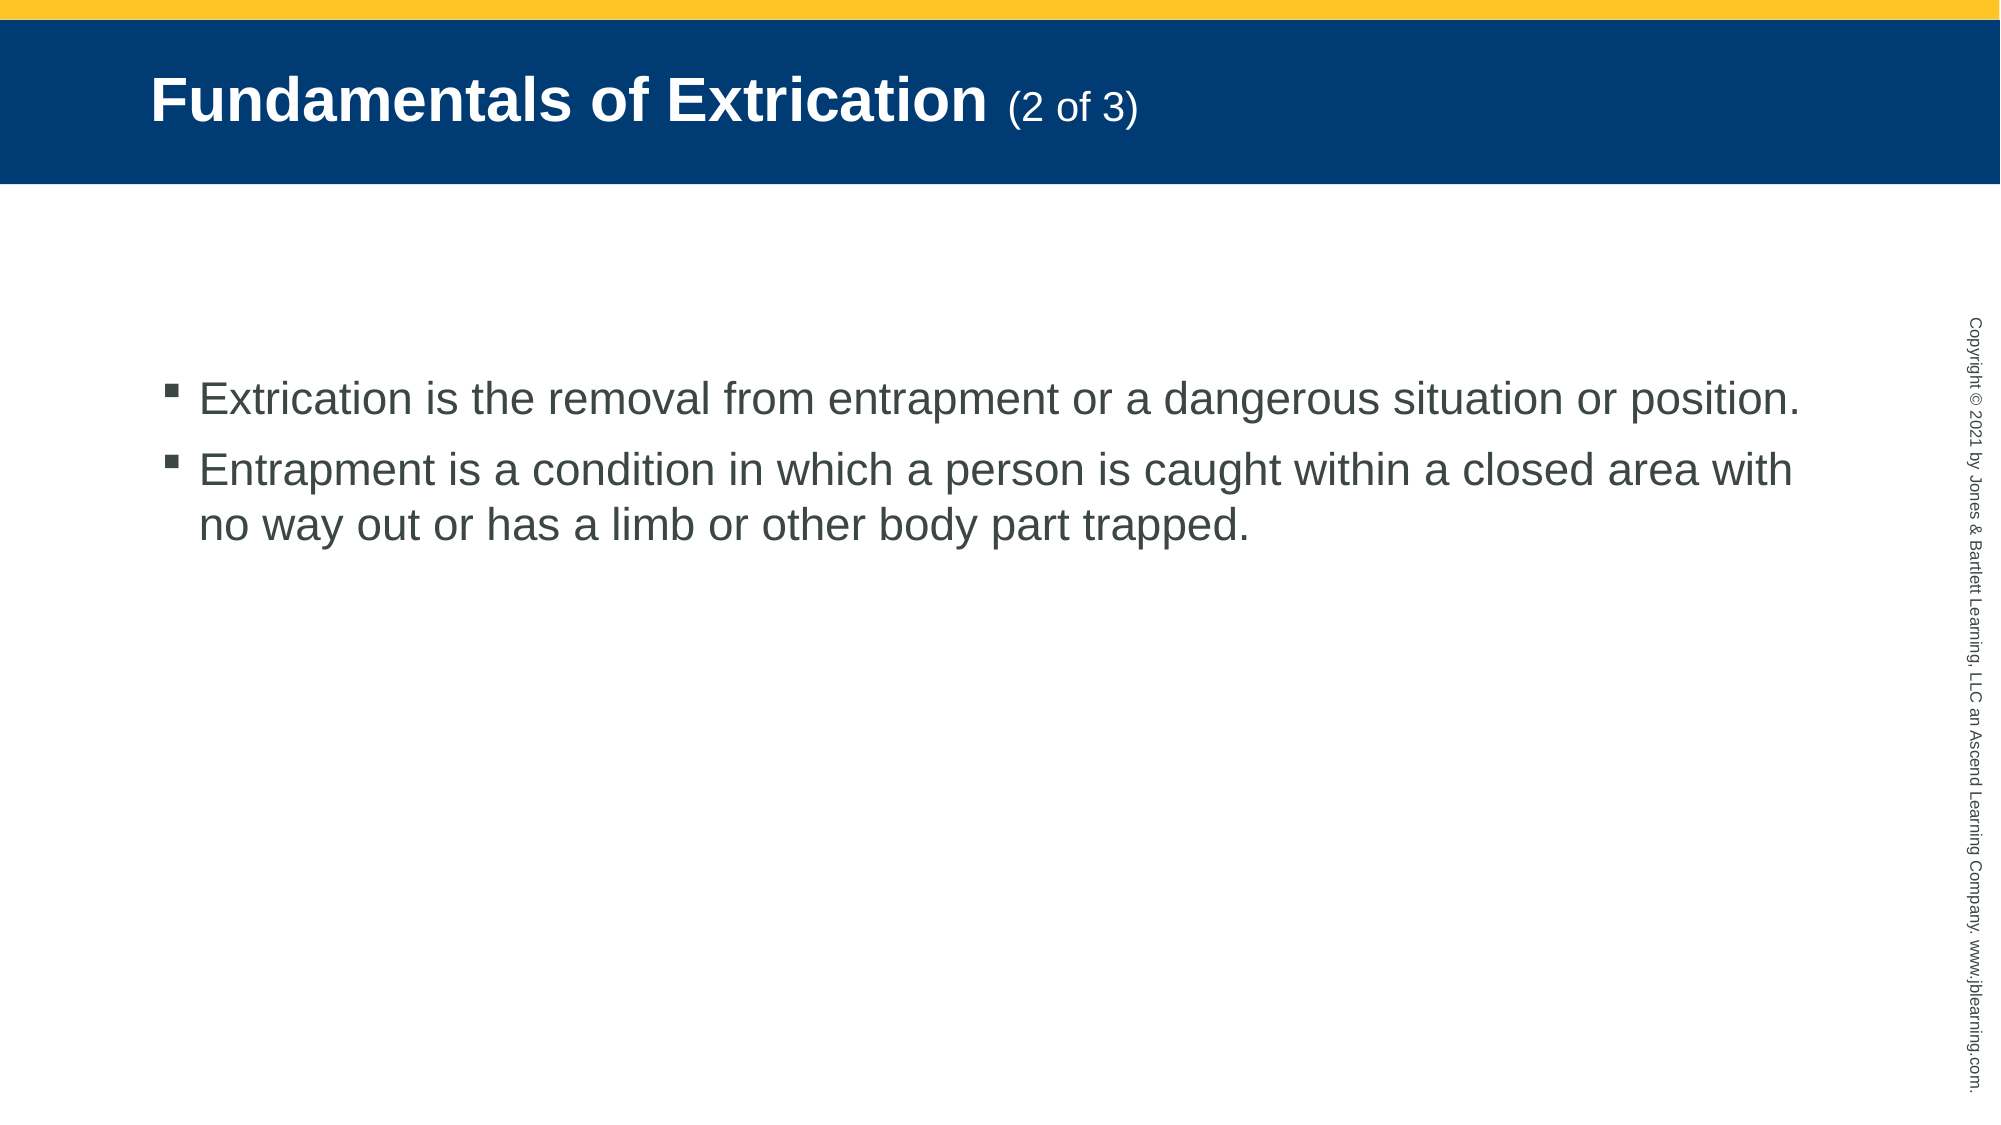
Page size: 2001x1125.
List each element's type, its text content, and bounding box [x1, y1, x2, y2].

list Extrication is the removal from entrapment or a dangerous situation or position. Entrapment is a condition in which a person is caught within a closed area with no way out or has a limb or other body part trapped. [146, 361, 1859, 1016]
title Fundamentals of Extrication (2 of 3) [0, 19, 2000, 185]
